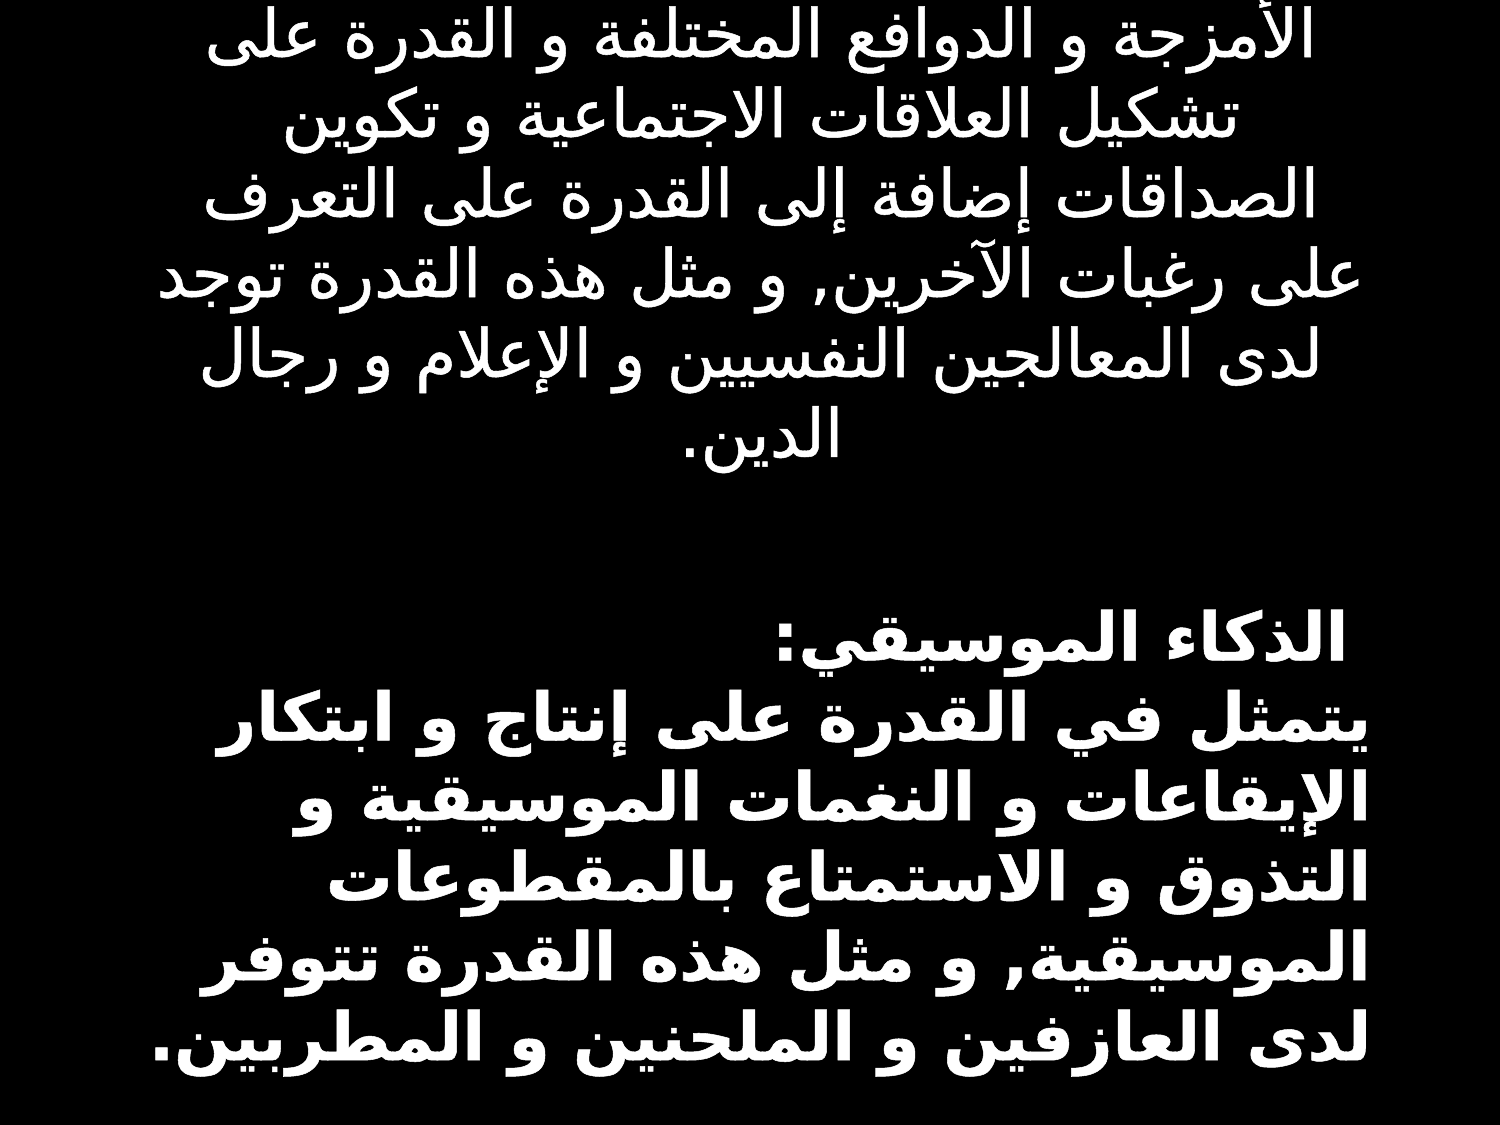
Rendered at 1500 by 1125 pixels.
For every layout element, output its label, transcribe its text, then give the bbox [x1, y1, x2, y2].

list الذكاء الاجتماعي : يتمثل في القدرة على فهم الآخرين و الاستجابة بشكل لائق و لبق مع الأفراد ذوي الأمزجة و الدوافع المختلفة و القدرة على تشكيل العلاقات الاجتماعية و تكوين الصداقات إضافة إلى القدرة على التعرف على رغبات الآخرين, و مثل هذه القدرة توجد لدى المعالجين النفسيين و الإعلام و رجال الدين. [123, 0, 1399, 478]
title الذكاء الموسيقي: يتمثل في القدرة على إنتاج و ابتكار الإيقاعات و النغمات الموسيقية و التذوق و الاستمتاع بالمقطوعات الموسيقية, و مثل هذه القدرة تتوفر لدى العازفين و الملحنين و المطربين. [112, 586, 1388, 1125]
